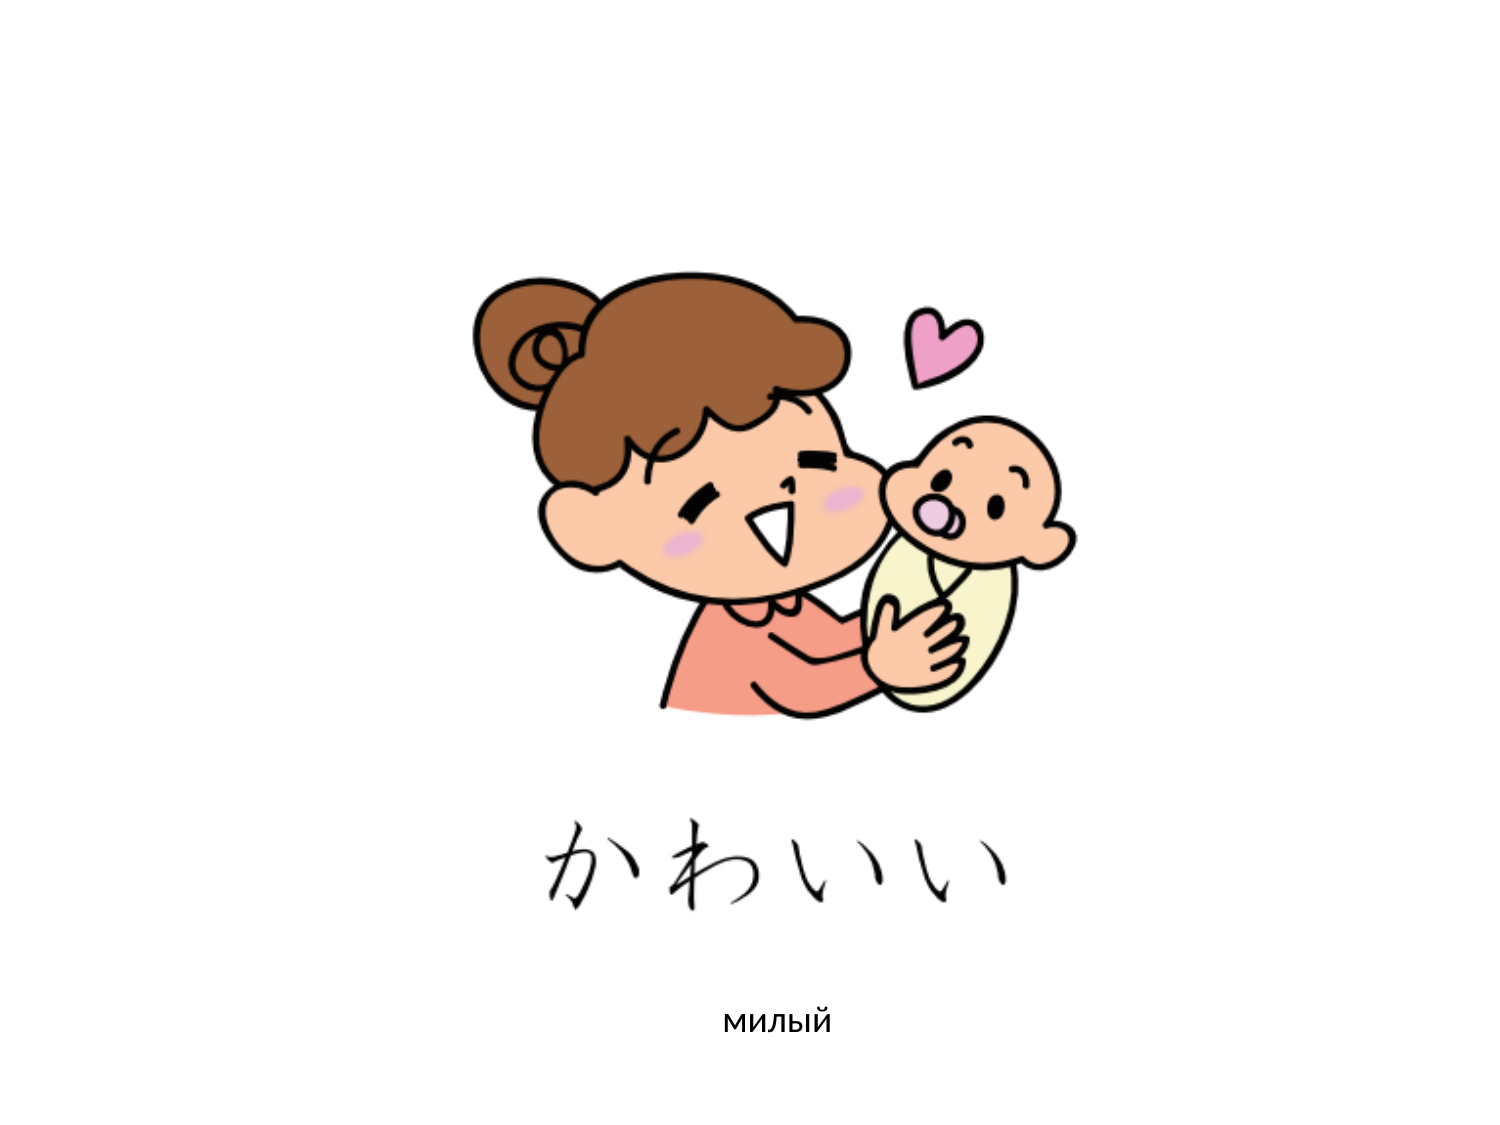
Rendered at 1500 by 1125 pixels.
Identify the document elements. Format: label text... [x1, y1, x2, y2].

picture [442, 113, 1113, 977]
text_box милый [707, 987, 848, 1048]
